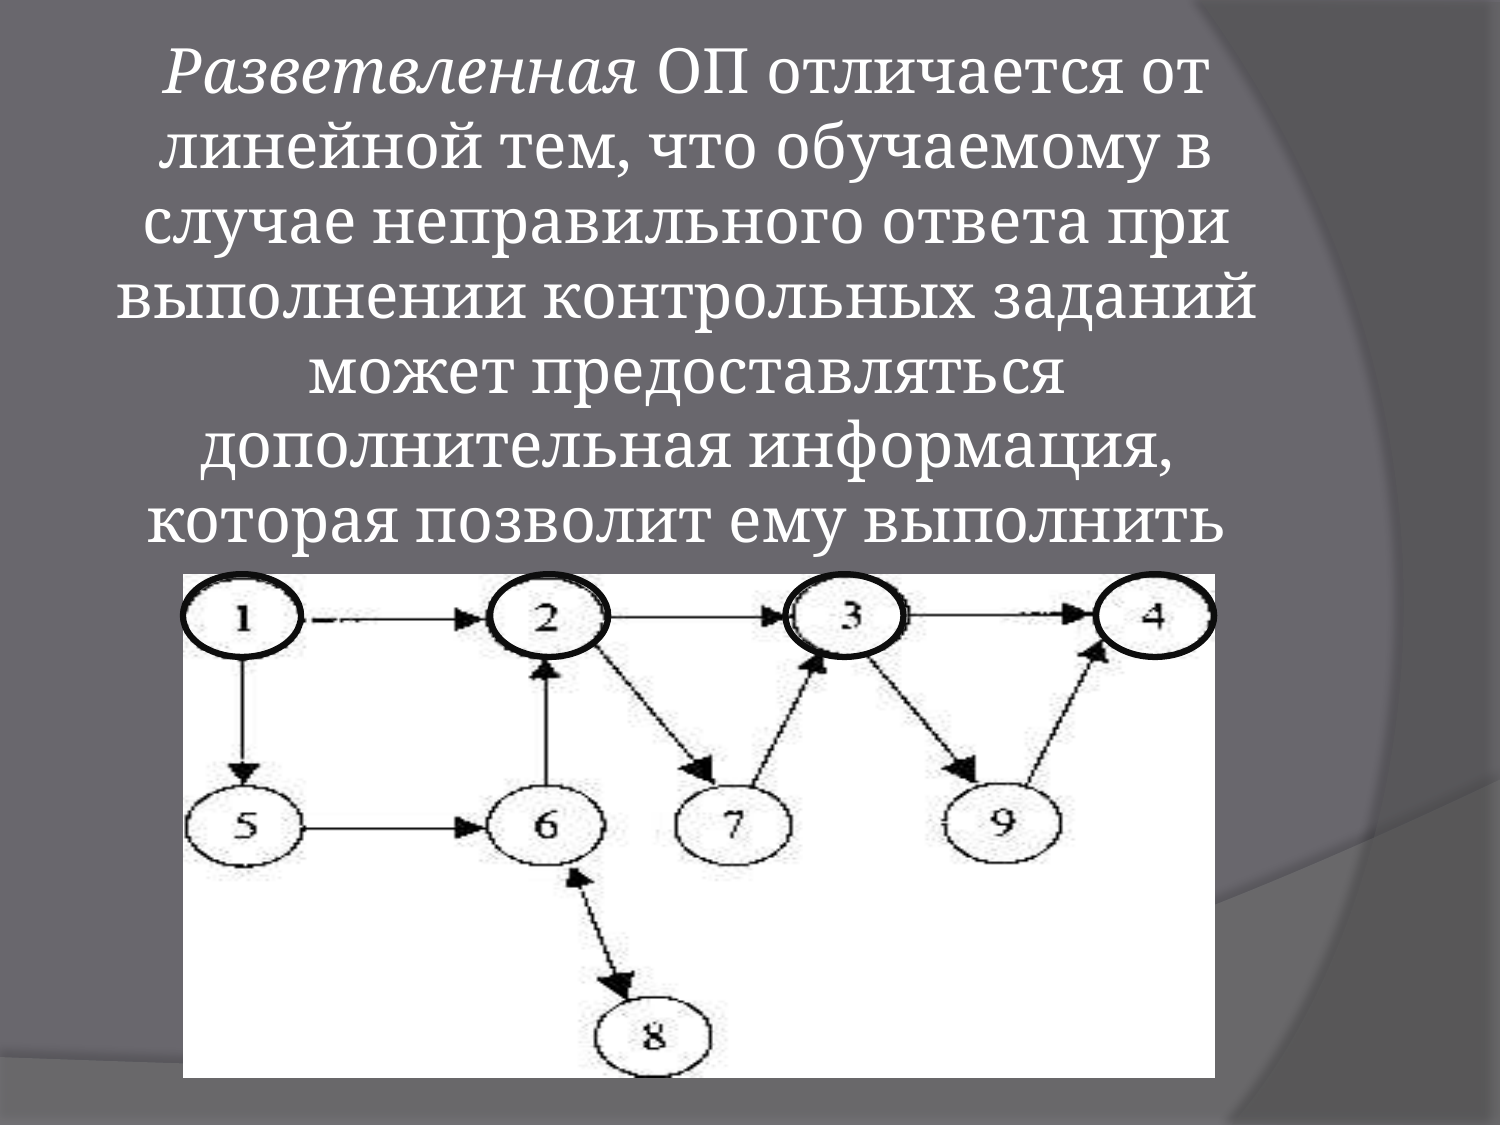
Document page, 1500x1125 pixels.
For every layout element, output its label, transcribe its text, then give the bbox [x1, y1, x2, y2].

list Разветвленная ОП отличается от линейной тем, что обучаемому в случае неправильного ответа при выполнении контрольных заданий может предоставляться дополнительная информация, которая позволит ему выполнить контрольное задание. [75, 23, 1300, 1005]
picture [182, 573, 1215, 1079]
